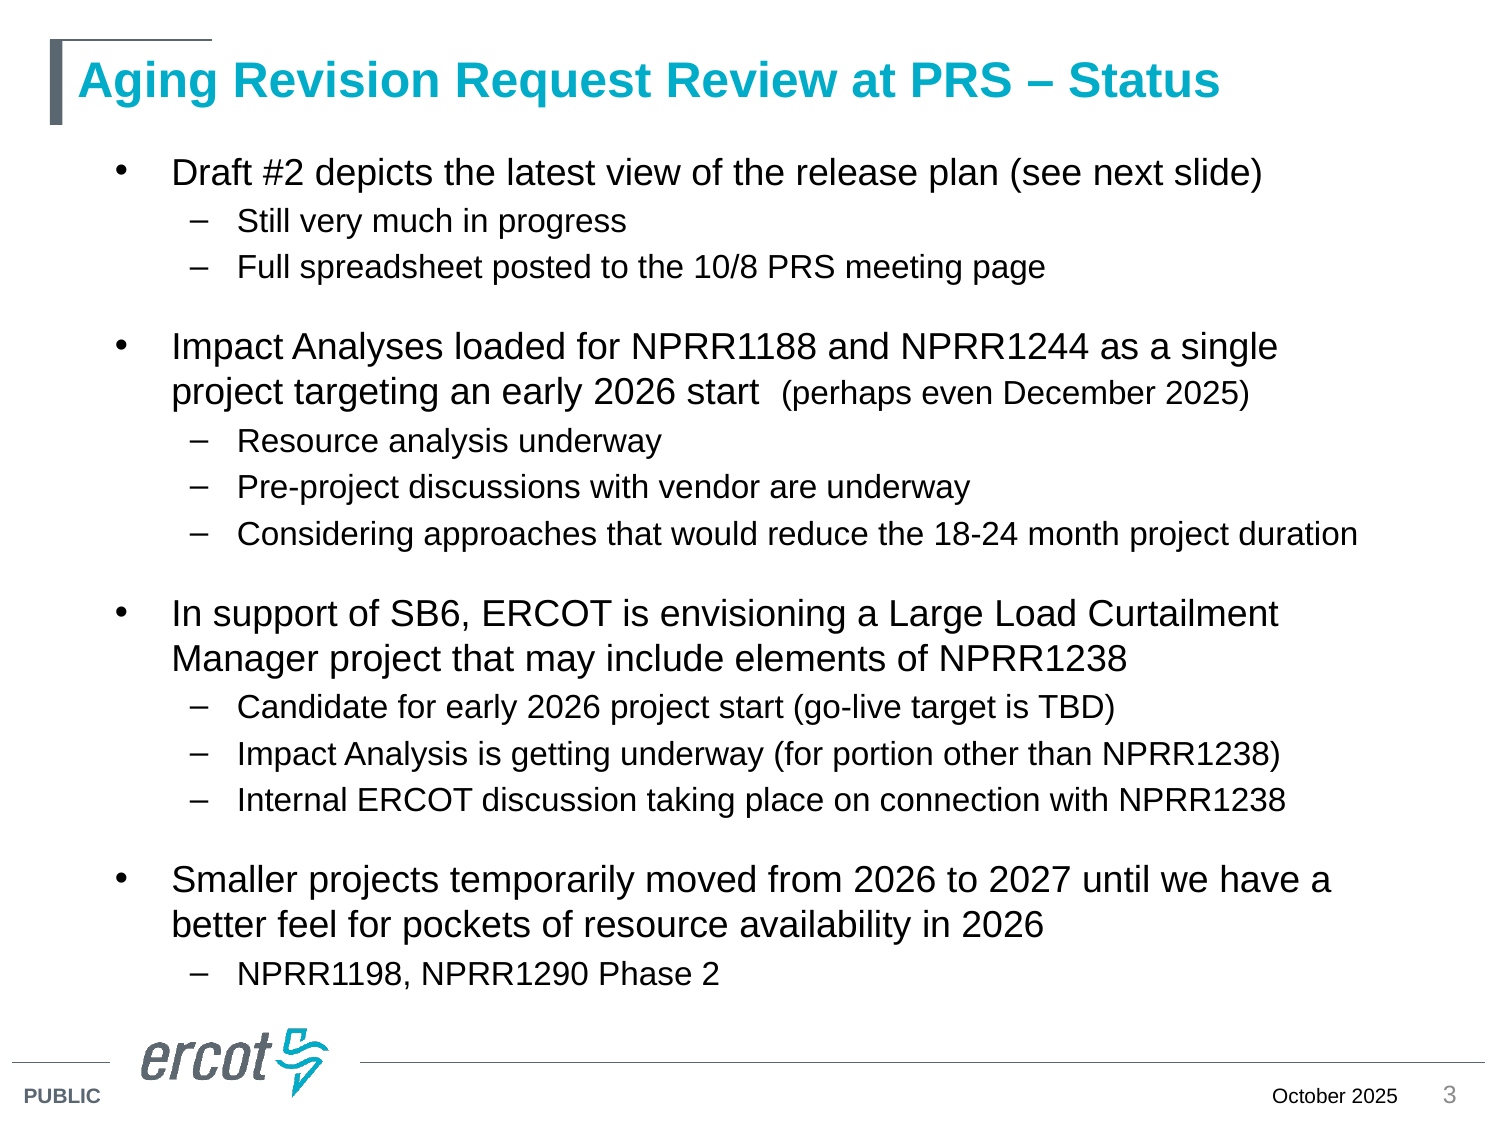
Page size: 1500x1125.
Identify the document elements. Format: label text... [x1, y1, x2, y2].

title Aging Revision Request Review at PRS – Status [62, 39, 1263, 125]
list Draft #2 depicts the latest view of the release plan (see next slide) Still very much in progress Full spreadsheet posted to the 10/8 PRS meeting page Impact Analyses loaded for NPRR1188 and NPRR1244 as a single project targeting an early 2026 start (perhaps even December 2025) Resource analysis underway Pre-project discussions with vendor are underway Considering approaches that would reduce the 18-24 month project duration In support of SB6, ERCOT is envisioning a Large Load Curtailment Manager project that may include elements of NPRR1238 Candidate for early 2026 project start (go-live target is TBD) Impact Analysis is getting underway (for portion other than NPRR1238) Internal ERCOT discussion taking place on connection with NPRR1238 Smaller projects temporarily moved from 2026 to 2027 until we have a better feel for pockets of resource availability in 2026 NPRR1198, NPRR1290 Phase 2 [99, 139, 1388, 990]
slide_number 3 [1412, 1076, 1488, 1112]
picture [137, 1024, 332, 1100]
